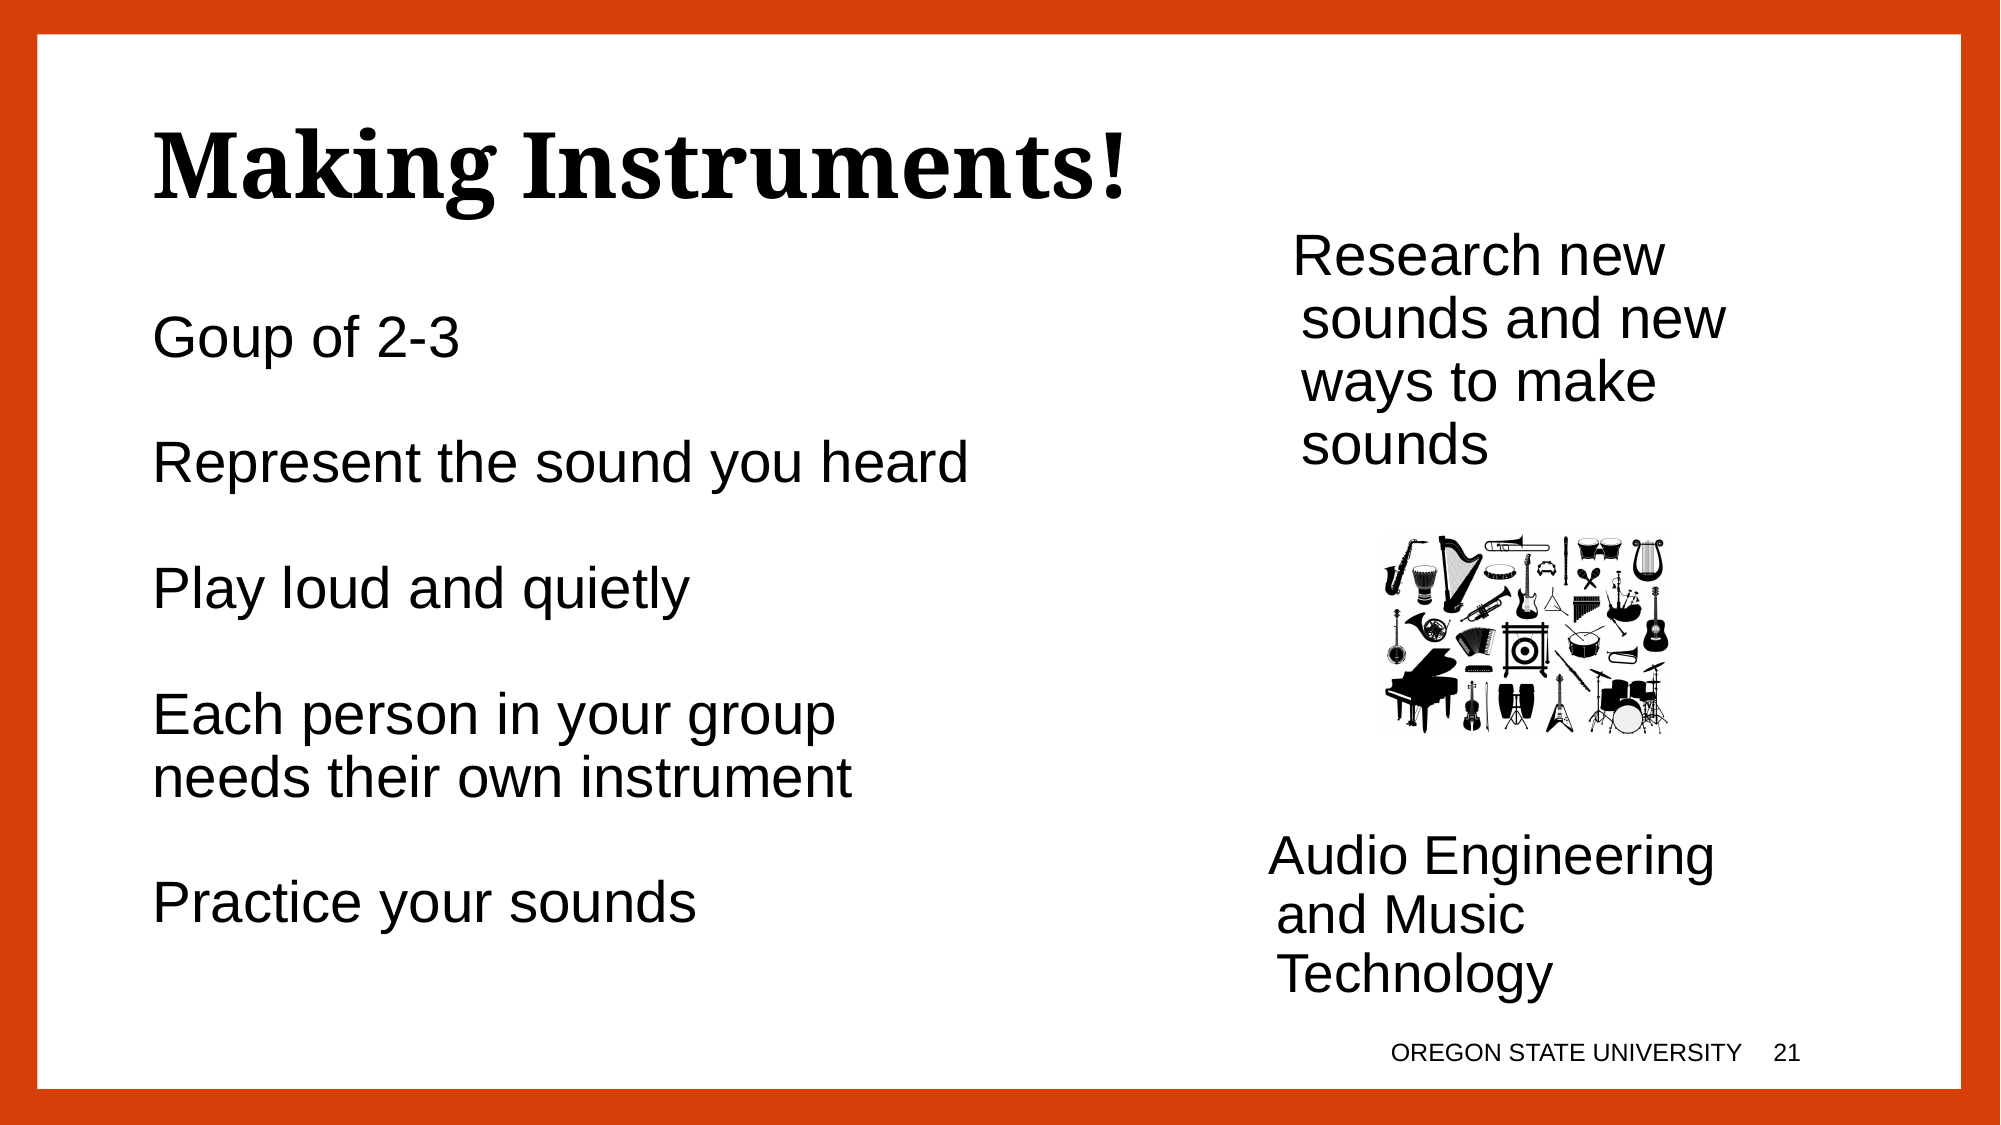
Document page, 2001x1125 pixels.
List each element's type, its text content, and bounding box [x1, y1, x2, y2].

footer OREGON STATE UNIVERSITY [662, 1021, 1758, 1082]
text_box Research new sounds and new ways to make sounds [1248, 210, 1804, 320]
list Goup of 2-3 Represent the sound you heard Play loud and quietly Each person in your group needs their own instrument Practice your sounds [137, 299, 988, 1014]
picture [1381, 532, 1672, 736]
list Audio Engineering and Music Technology [1226, 819, 1827, 1014]
slide_number 20 [1758, 1021, 1863, 1082]
title Making Instruments! [137, 59, 1863, 278]
